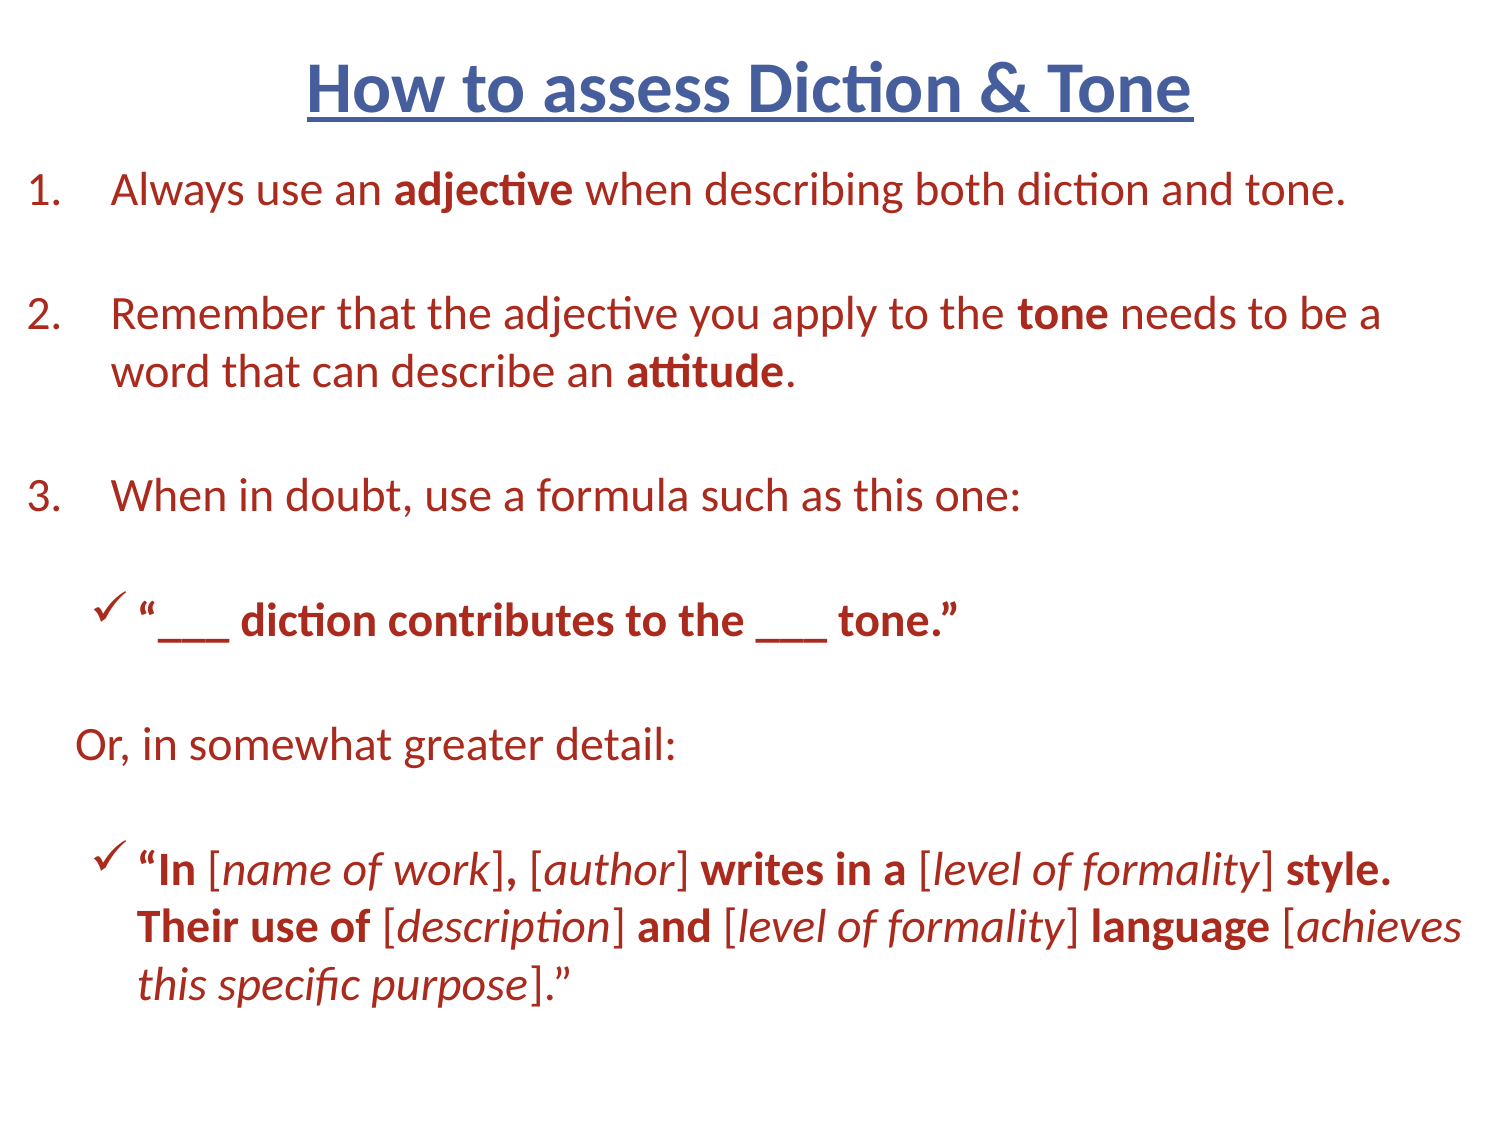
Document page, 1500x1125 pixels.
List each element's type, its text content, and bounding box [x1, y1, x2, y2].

title How to assess Diction & Tone [75, 16, 1425, 149]
list Always use an adjective when describing both diction and tone. Remember that the adjective you apply to the tone needs to be a word that can describe an attitude. When in doubt, use a formula such as this one: “___ diction contributes to the ___ tone.” Or, in somewhat greater detail: “In [name of work], [author] writes in a [level of formality] style. Their use of [description] and [level of formality] language [achieves this specific purpose].” [0, 149, 1500, 1075]
